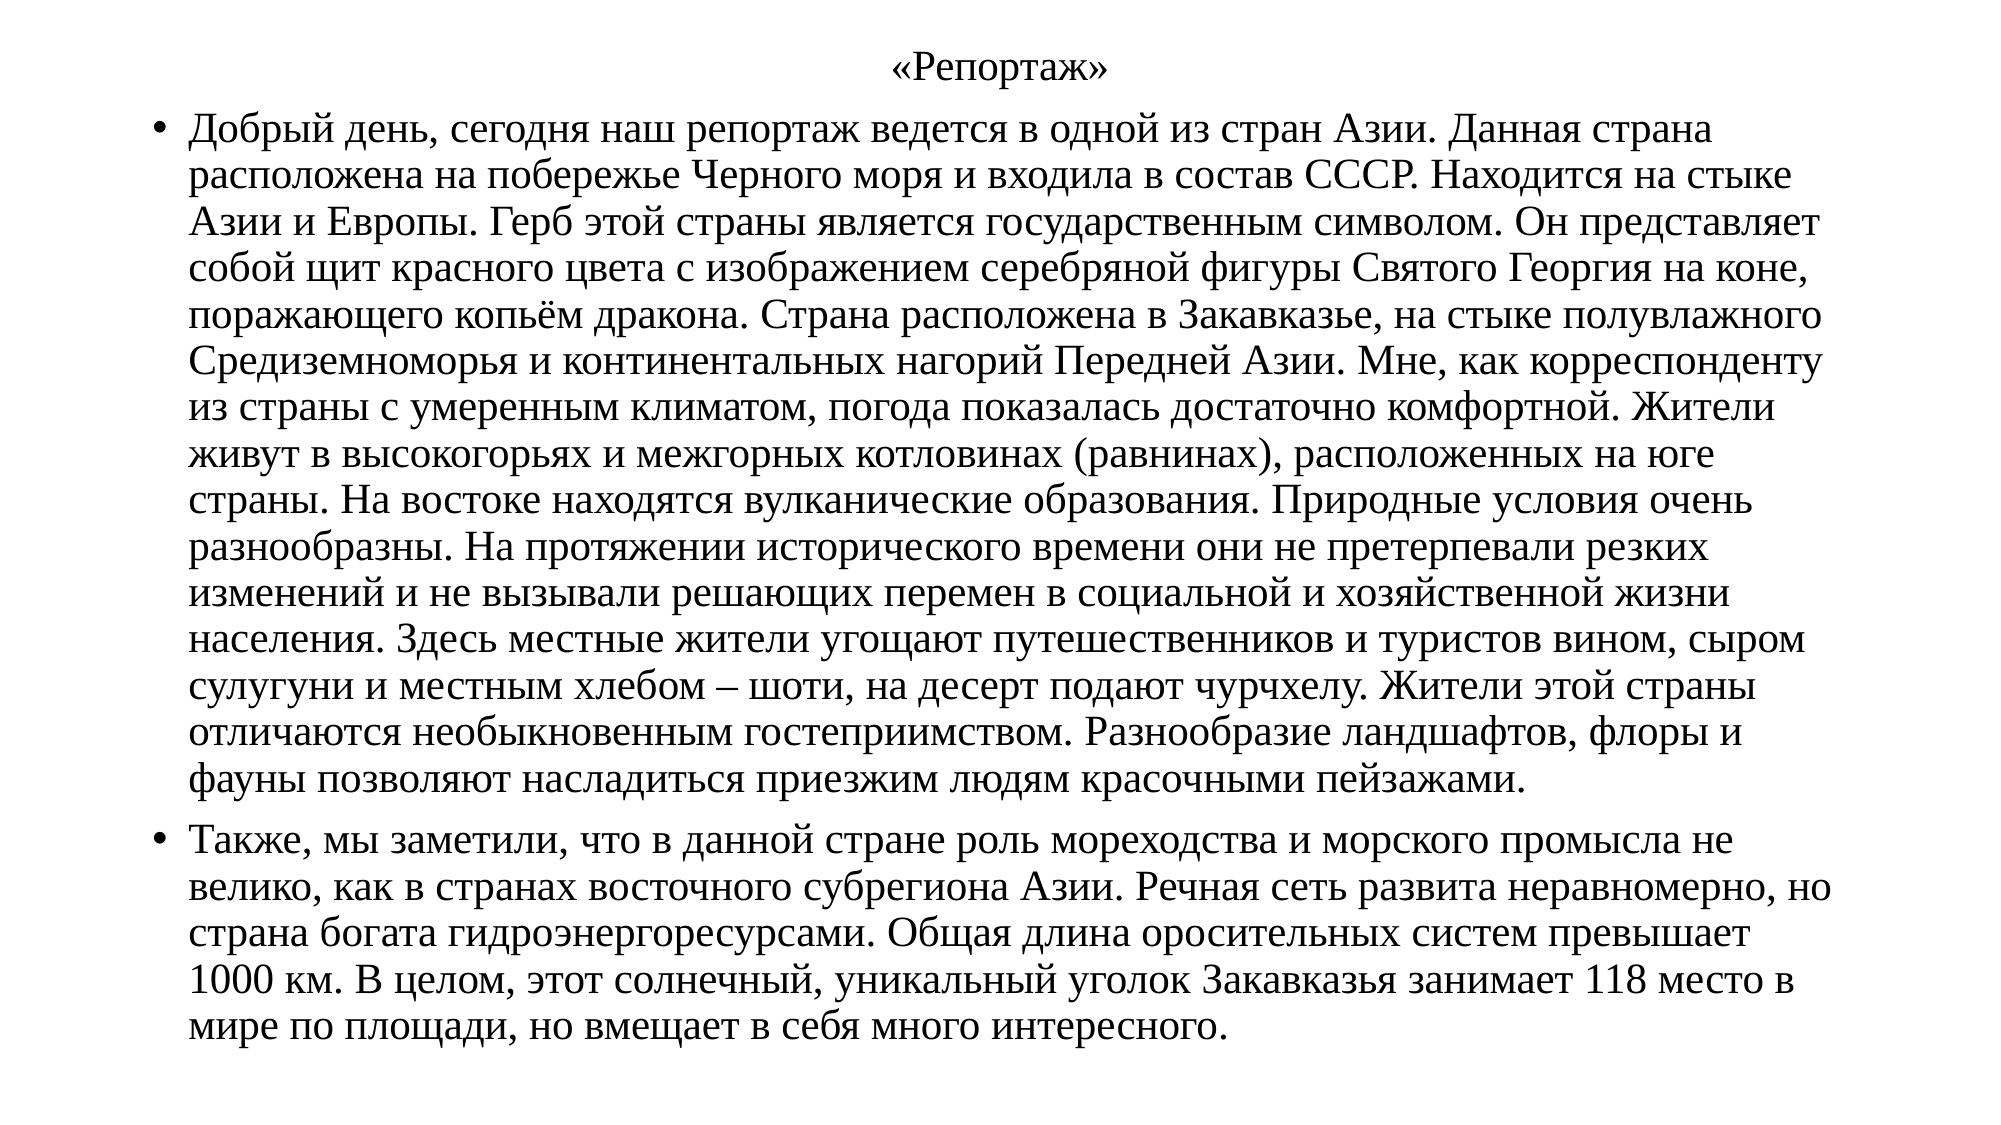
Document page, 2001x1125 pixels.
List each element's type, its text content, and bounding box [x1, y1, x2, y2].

list «Репортаж» Добрый день, сегодня наш репортаж ведется в одной из стран Азии. Данная страна расположена на побережье Черного моря и входила в состав СССР. Находится на стыке Азии и Европы. Герб этой страны является государственным символом. Он представляет собой щит красного цвета с изображением серебряной фигуры Святого Георгия на коне, поражающего копьём дракона. Страна расположена в Закавказье, на стыке полувлажного Средиземноморья и континентальных нагорий Передней Азии. Мне, как корреспонденту из страны с умеренным климатом, погода показалась достаточно комфортной. Жители живут в высокогорьях и межгорных котловинах (равнинах), расположенных на юге страны. На востоке находятся вулканические образования. Природные условия очень разнообразны. На протяжении исторического времени они не претерпевали резких изменений и не вызывали решающих перемен в социальной и хозяйственной жизни населения. Здесь местные жители угощают путешественников и туристов вином, сыром сулугуни и местным хлебом – шоти, на десерт подают чурчхелу. Жители этой страны отличаются необыкновенным гостеприимством. Разнообразие ландшафтов, флоры и фауны позволяют насладиться приезжим людям красочными пейзажами. Также, мы заметили, что в данной стране роль мореходства и морского промысла не велико, как в странах восточного субрегиона Азии. Речная сеть развита неравномерно, но страна богата гидроэнергоресурсами. Общая длина оросительных систем превышает 1000 км. В целом, этот солнечный, уникальный уголок Закавказья занимает 118 место в мире по площади, но вмещает в себя много интересного. [137, 35, 1863, 1072]
